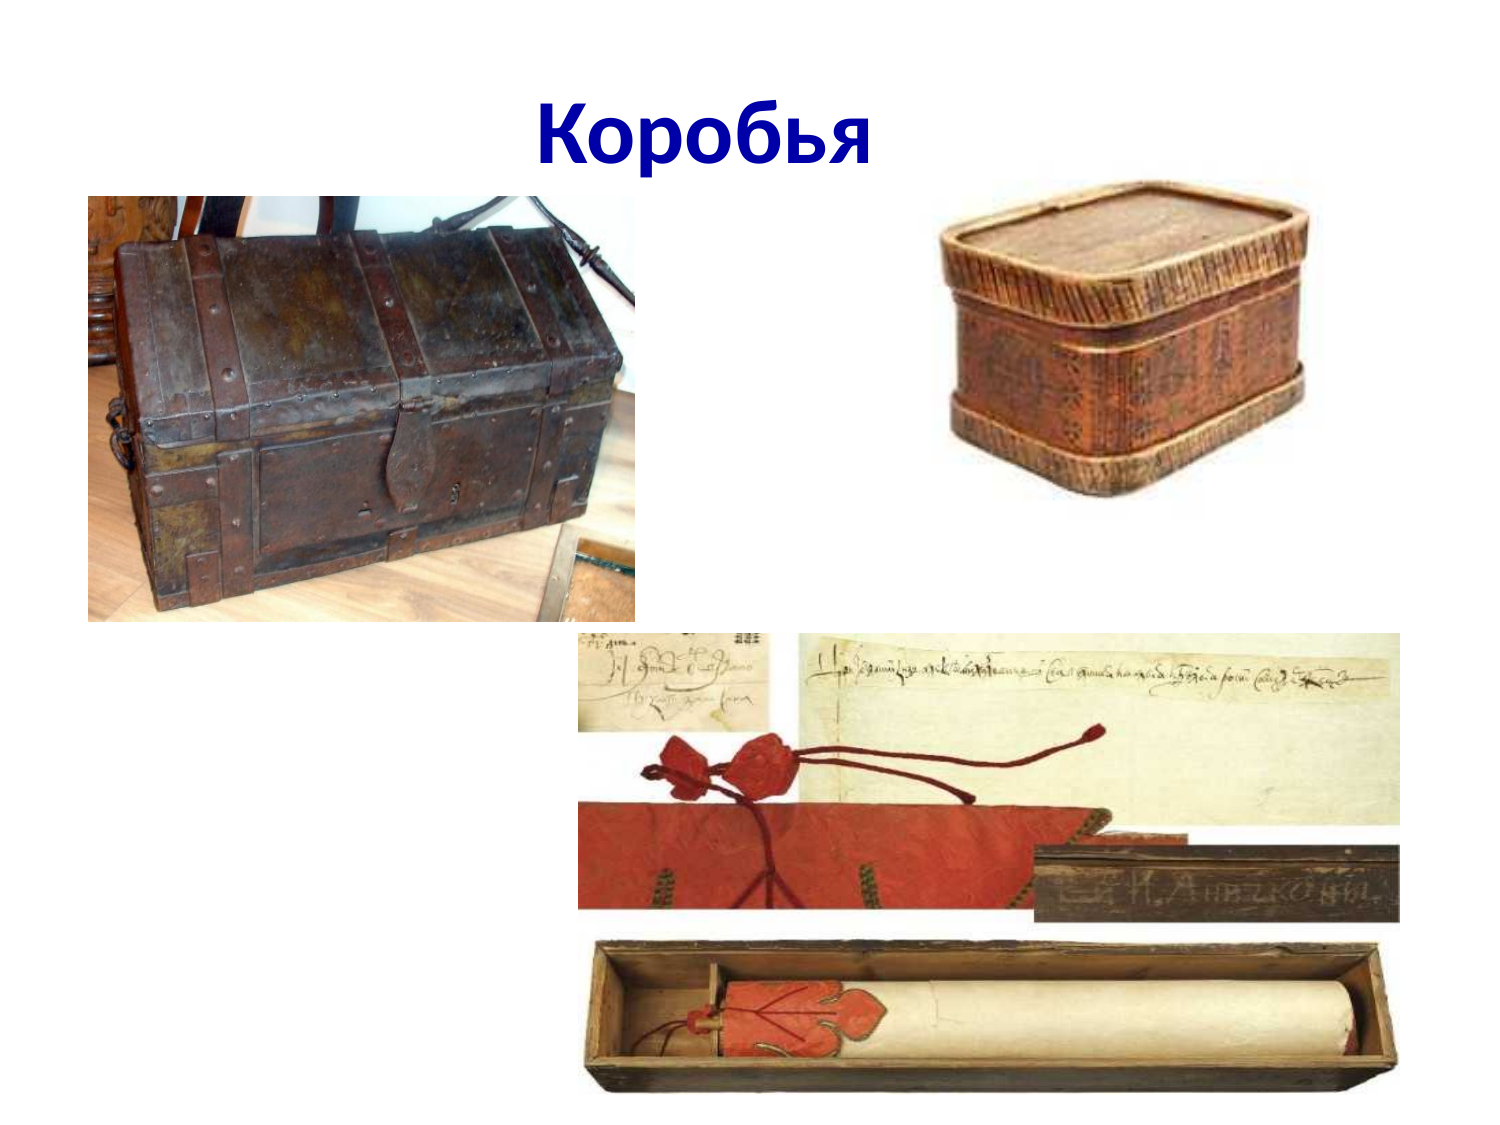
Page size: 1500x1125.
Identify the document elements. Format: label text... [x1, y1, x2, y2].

picture [88, 196, 635, 622]
text_box Коробья [338, 64, 1073, 190]
picture [903, 145, 1353, 545]
picture [578, 633, 1400, 1095]
